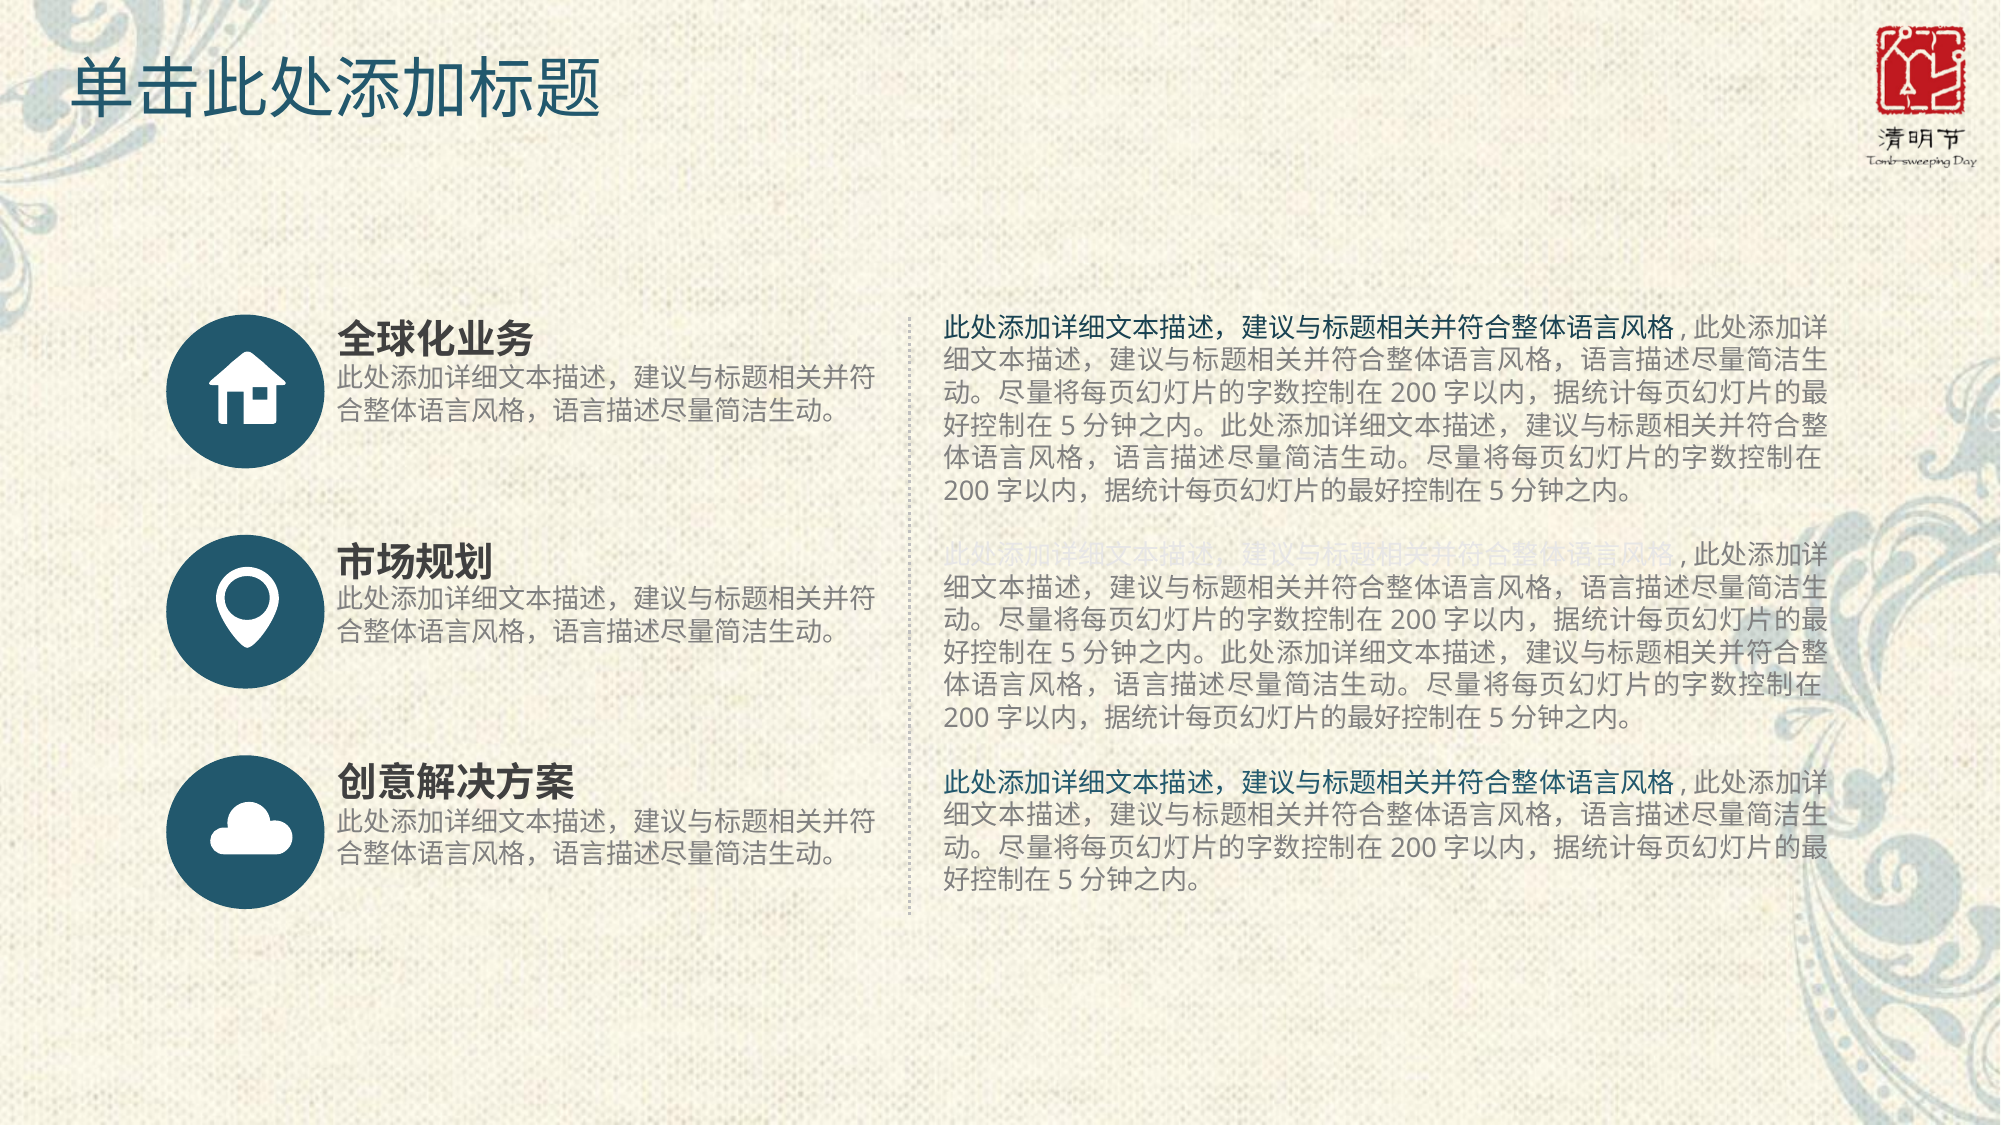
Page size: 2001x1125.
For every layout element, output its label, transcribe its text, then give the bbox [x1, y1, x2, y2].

text_box 此处添加详细文本描述，建议与标题相关并符合整体语言风格，语言描述尽量简洁生动。 [336, 804, 909, 877]
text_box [166, 534, 325, 689]
text_box 此处添加详细文本描述，建议与标题相关并符合整体语言风格，语言描述尽量简洁生动。 [336, 360, 909, 434]
text_box 此处添加详细文本描述，建议与标题相关并符合整体语言风格,此处添加详细文本描述，建议与标题相关并符合整体语言风格，语言描述尽量简洁生动。尽量将每页幻灯片的字数控制在200字以内，据统计每页幻灯片的最好控制在5分钟之内。此处添加详细文本描述，建议与标题相关并符合整体语言风格，语言描述尽量简洁生动。尽量将每页幻灯片的字数控制在200字以内，据统计每页幻灯片的最好控制在5分钟之内。 此处添加详细文本描述，建议与标题相关并符合整体语言风格,此处添加详细文本描述，建议与标题相关并符合整体语言风格，语言描述尽量简洁生动。尽量将每页幻灯片的字数控制在200字以内，据统计每页幻灯片的最好控制在5分钟之内。此处添加详细文本描述，建议与标题相关并符合整体语言风格，语言描述尽量简洁生动。尽量将每页幻灯片的字数控制在200字以内，据统计每页幻灯片的最好控制在5分钟之内。 此处添加详细文本描述，建议与标题相关并符合整体语言风格,此处添加详细文本描述，建议与标题相关并符合整体语言风格，语言描述尽量简洁生动。尽量将每页幻灯片的字数控制在200字以内，据统计每页幻灯片的最好控制在5分钟之内。 [943, 310, 1829, 896]
text_box 市场规划 [336, 536, 873, 581]
text_box 全球化业务 [337, 314, 536, 360]
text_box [166, 314, 325, 469]
title 单击此处添加标题 [53, 31, 1779, 151]
picture [0, 0, 2001, 1125]
text_box 创意解决方案 [337, 757, 575, 804]
text_box 此处添加详细文本描述，建议与标题相关并符合整体语言风格，语言描述尽量简洁生动。 [336, 581, 909, 654]
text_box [166, 755, 325, 910]
